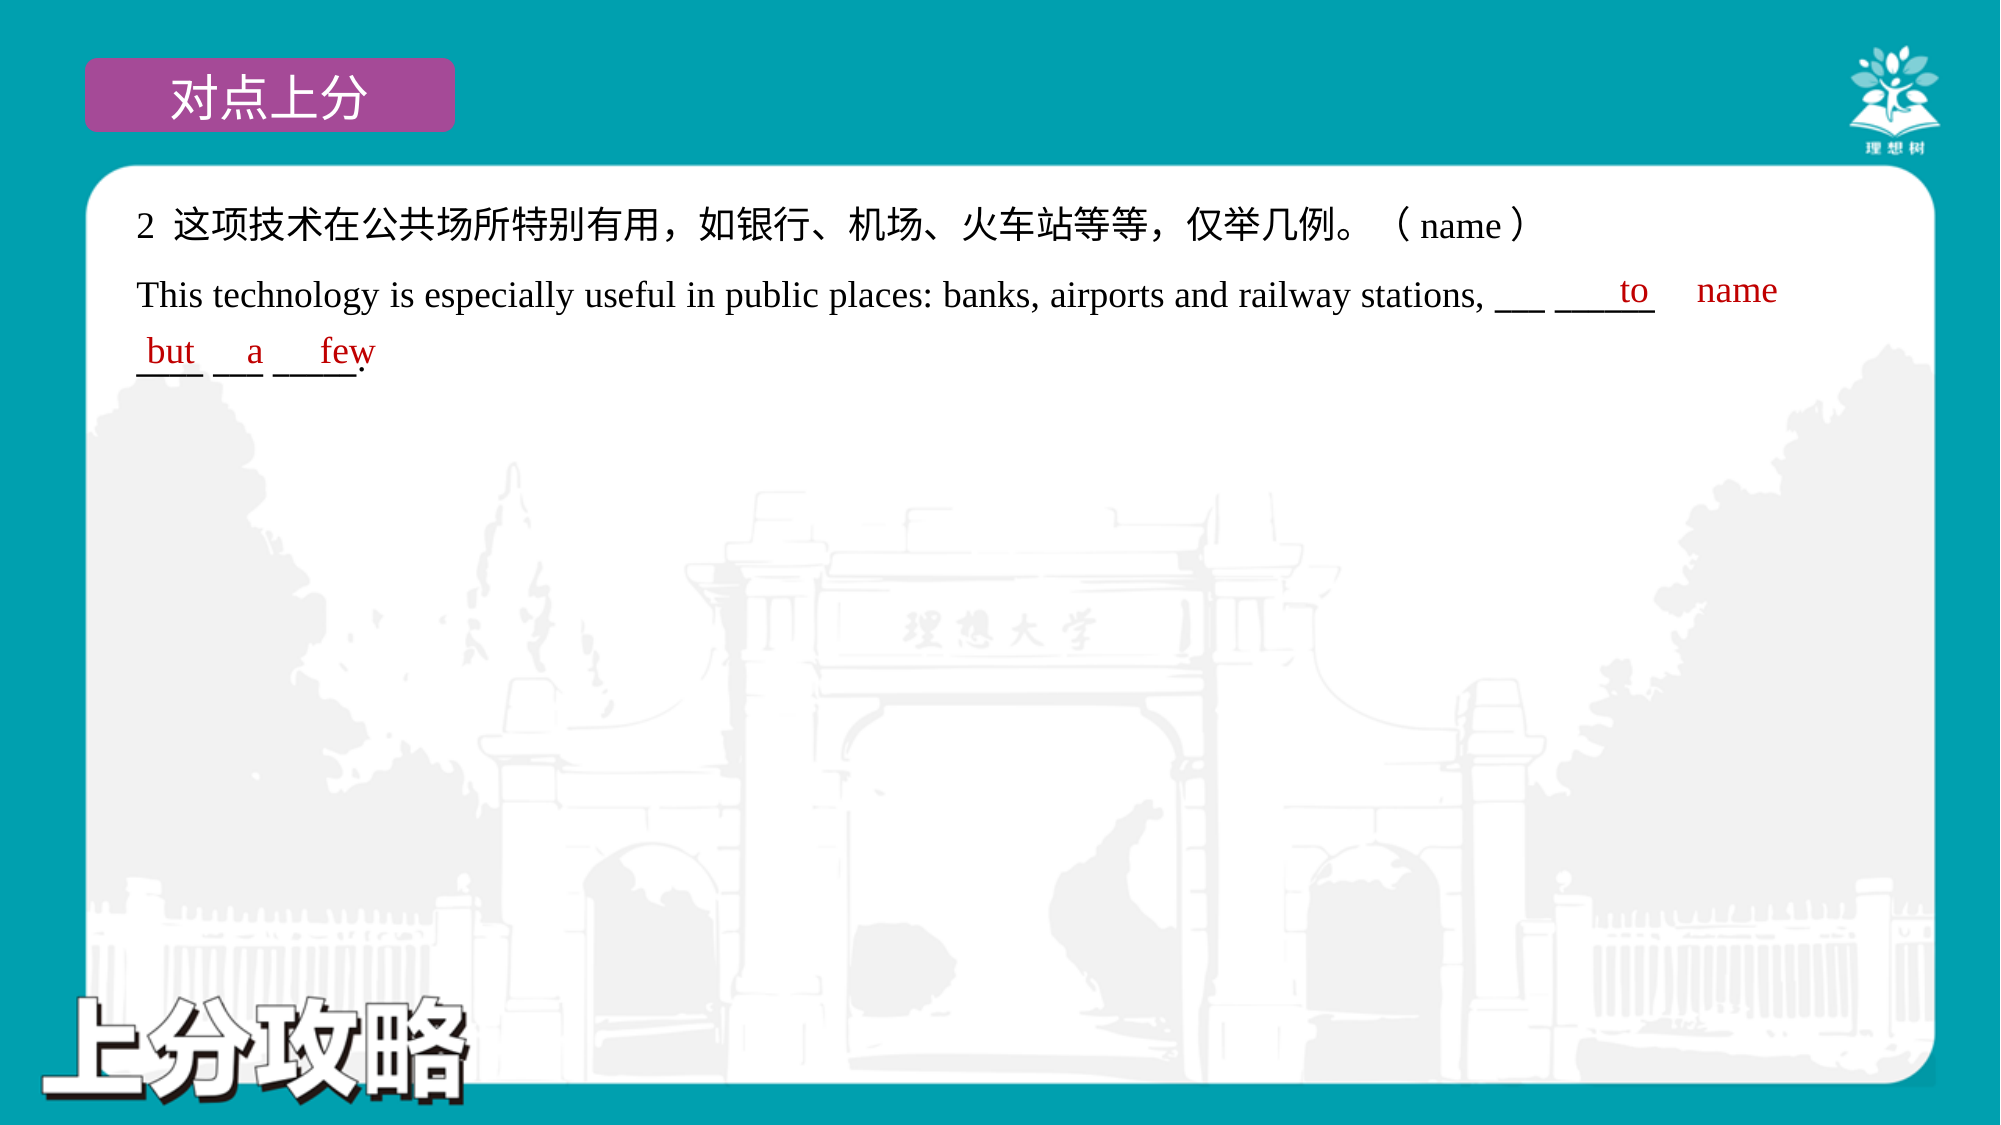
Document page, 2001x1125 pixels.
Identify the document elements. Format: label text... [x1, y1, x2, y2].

text_box name [1683, 240, 1792, 303]
text_box a [233, 306, 278, 365]
text_box few [306, 306, 390, 365]
picture [0, 0, 2000, 1125]
text_box 2 这项技术在公共场所特别有用，如银行、机场、火车站等等，仅举几例。（name） This technology is especially useful in public places: banks, airports and railway stations, ___ ______ ____ ___ _____. [136, 177, 1865, 373]
text_box but [133, 306, 209, 365]
text_box to [1606, 240, 1663, 303]
